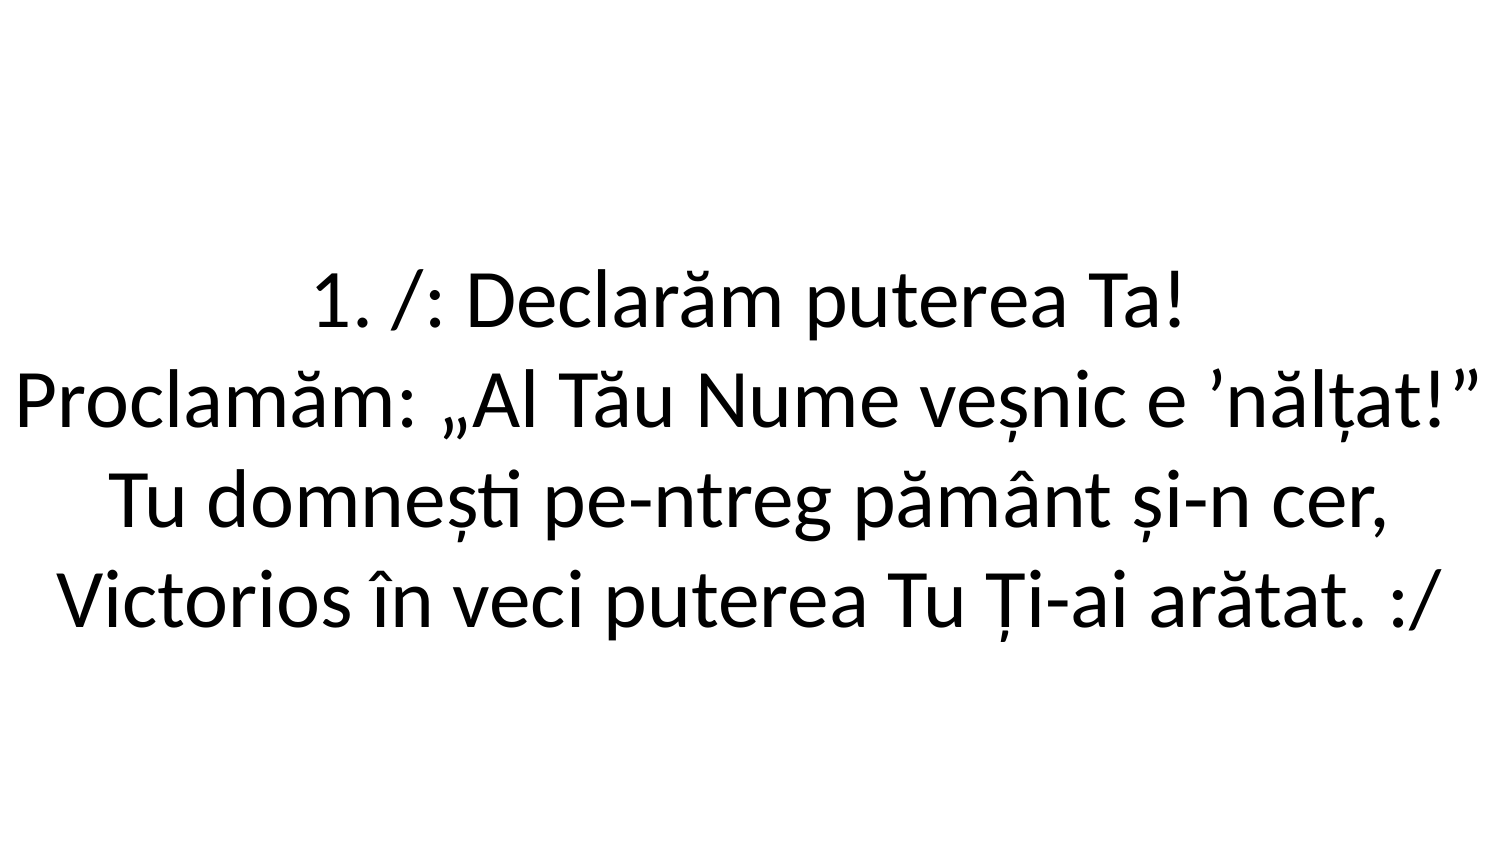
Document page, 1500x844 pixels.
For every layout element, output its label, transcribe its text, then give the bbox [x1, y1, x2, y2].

text_box 1. /: Declarăm puterea Ta! Proclamăm: „Al Tău Nume veșnic e ’nălțat!” Tu domnești pe-ntreg pământ și-n cer, Victorios în veci puterea Tu Ți-ai arătat. :/ [0, 192, 1500, 652]
